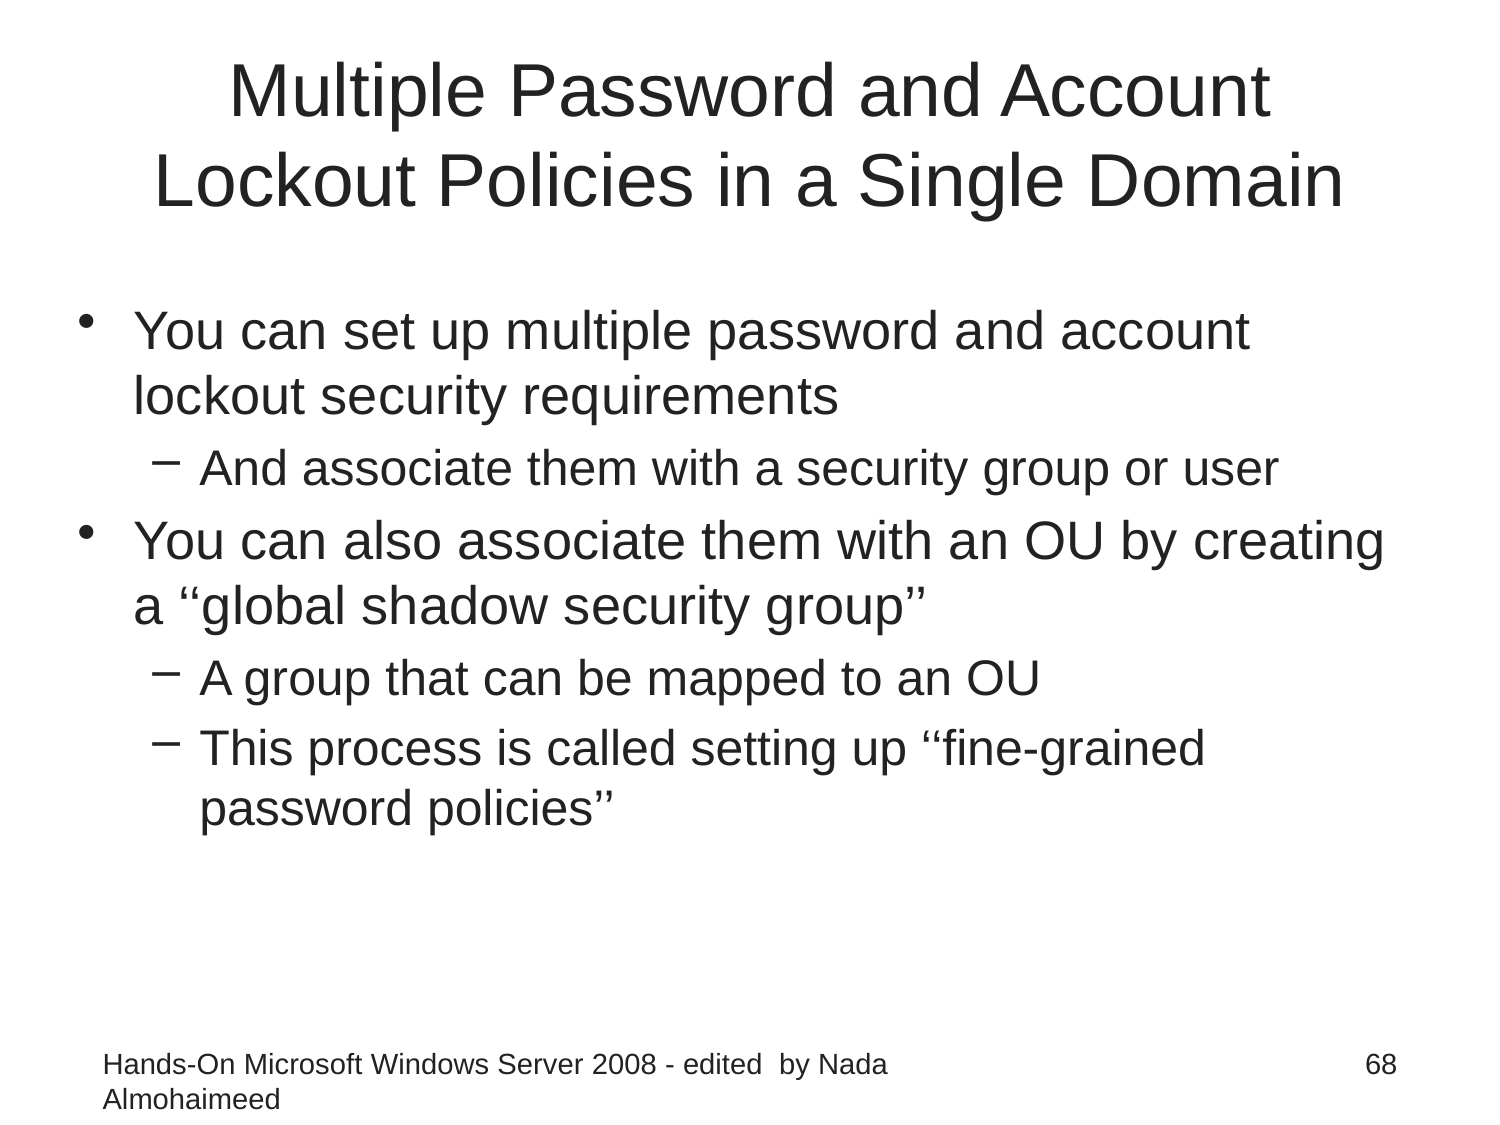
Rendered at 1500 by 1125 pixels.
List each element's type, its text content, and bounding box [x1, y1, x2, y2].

slide_number 68 [1074, 1038, 1413, 1101]
title Multiple Password and Account Lockout Policies in a Single Domain [87, 37, 1413, 226]
footer Hands-On Microsoft Windows Server 2008 - edited by Nada Almohaimeed [87, 1038, 1051, 1101]
list You can set up multiple password and account lockout security requirements And associate them with a security group or user You can also associate them with an OU by creating a ‘‘global shadow security group’’ A group that can be mapped to an OU This process is called setting up ‘‘fine-grained password policies’’ [62, 287, 1426, 1038]
